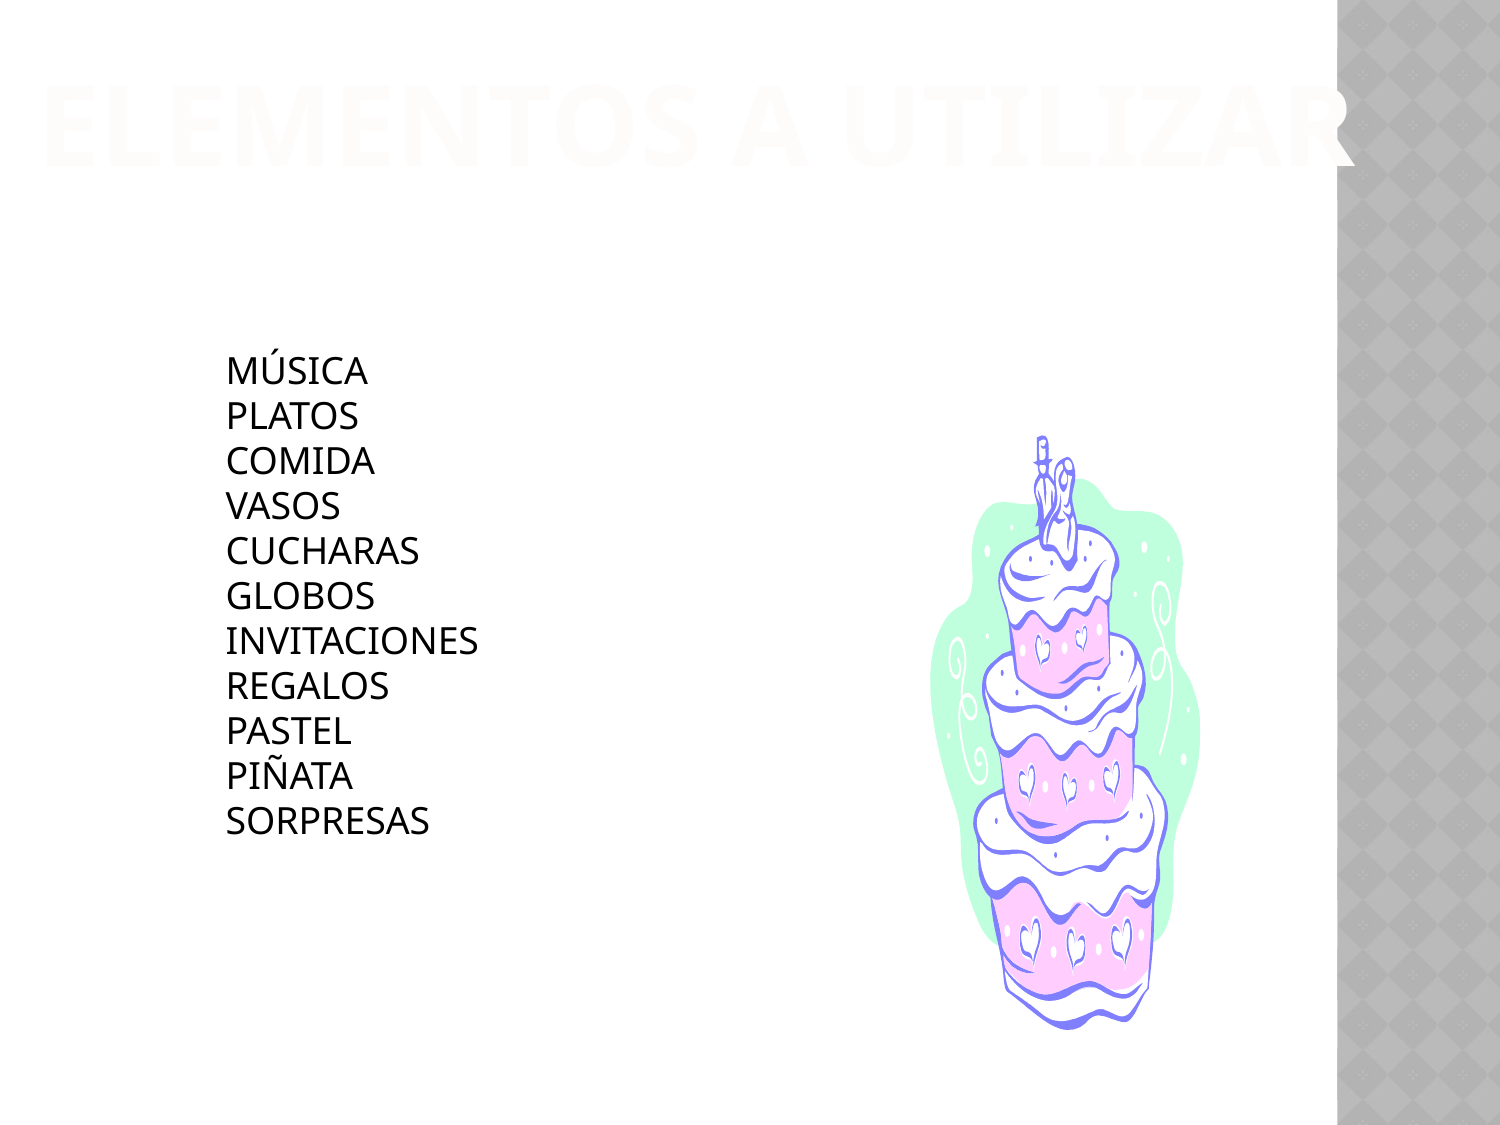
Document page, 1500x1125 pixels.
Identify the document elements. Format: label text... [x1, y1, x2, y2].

text_box MÚSICA PLATOS COMIDA VASOS CUCHARAS GLOBOS INVITACIONES REGALOS PASTEL PIÑATA SORPRESAS [210, 339, 1161, 895]
picture [901, 433, 1201, 1034]
text_box ELEMENTOS A UTILIZAR [22, 46, 1372, 197]
